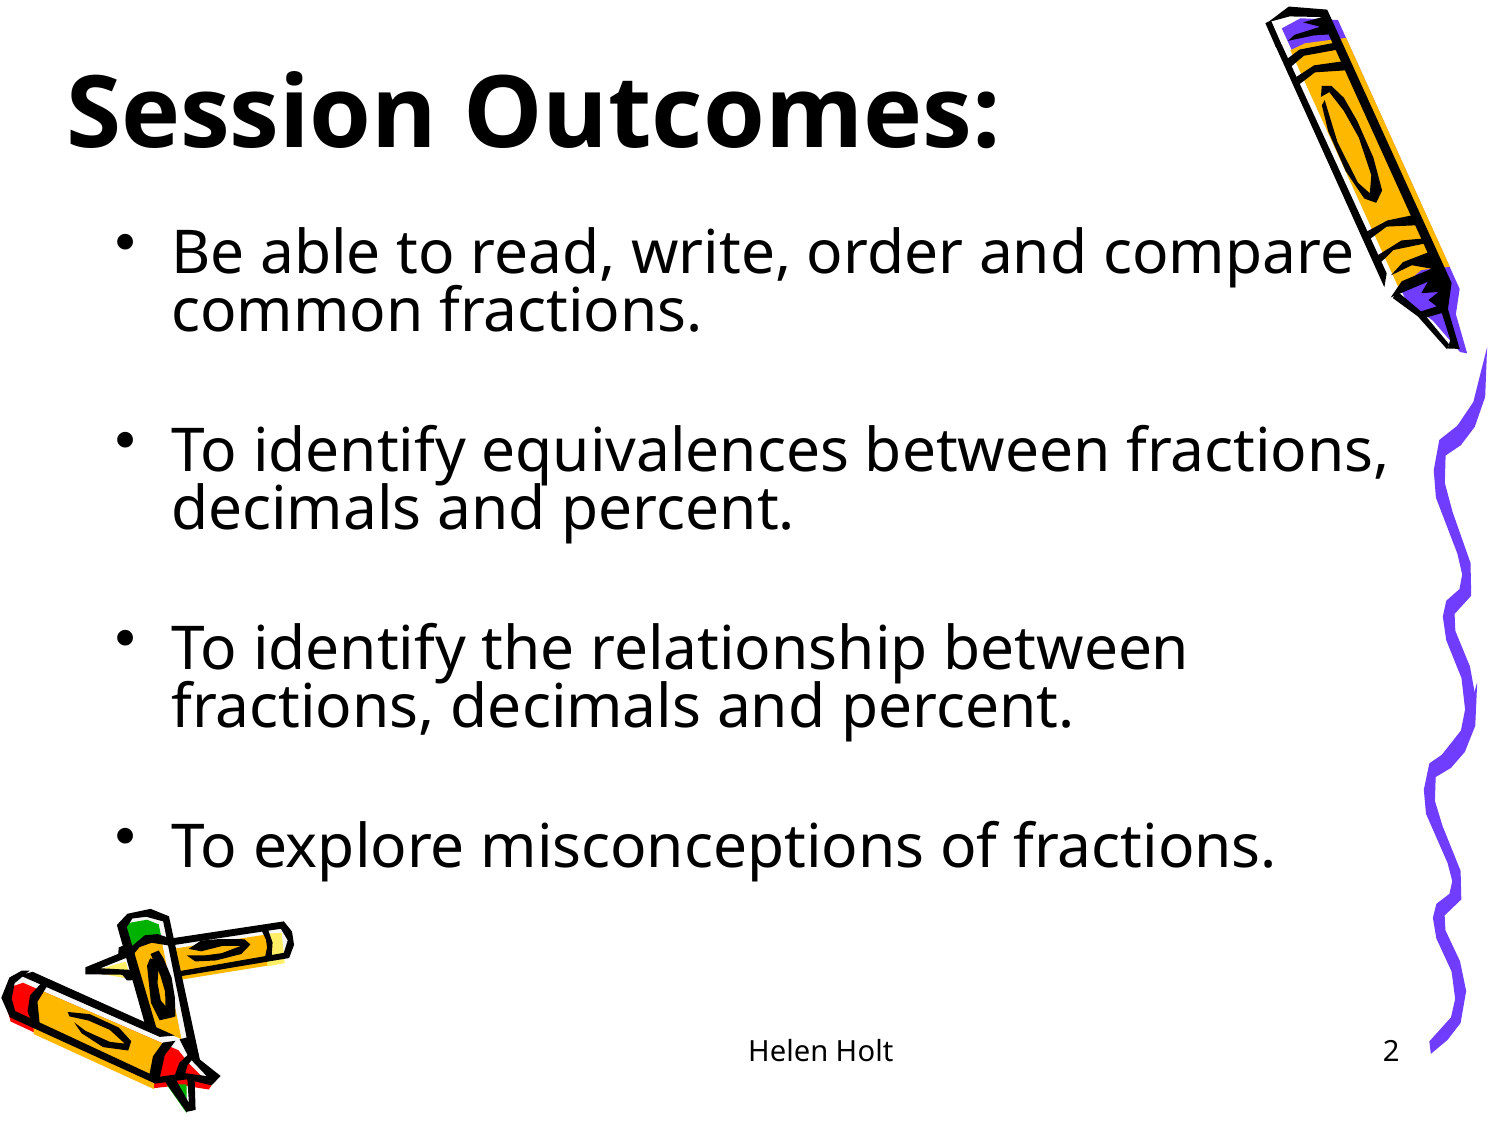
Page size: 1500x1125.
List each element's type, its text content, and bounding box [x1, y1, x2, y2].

footer Helen Holt [583, 1025, 1059, 1100]
list Be able to read, write, order and compare common fractions. To identify equivalences between fractions, decimals and percent. To identify the relationship between fractions, decimals and percent. To explore misconceptions of fractions. [100, 220, 1424, 920]
slide_number 2 [1102, 1025, 1415, 1100]
title Session Outcomes: [0, 0, 1098, 176]
